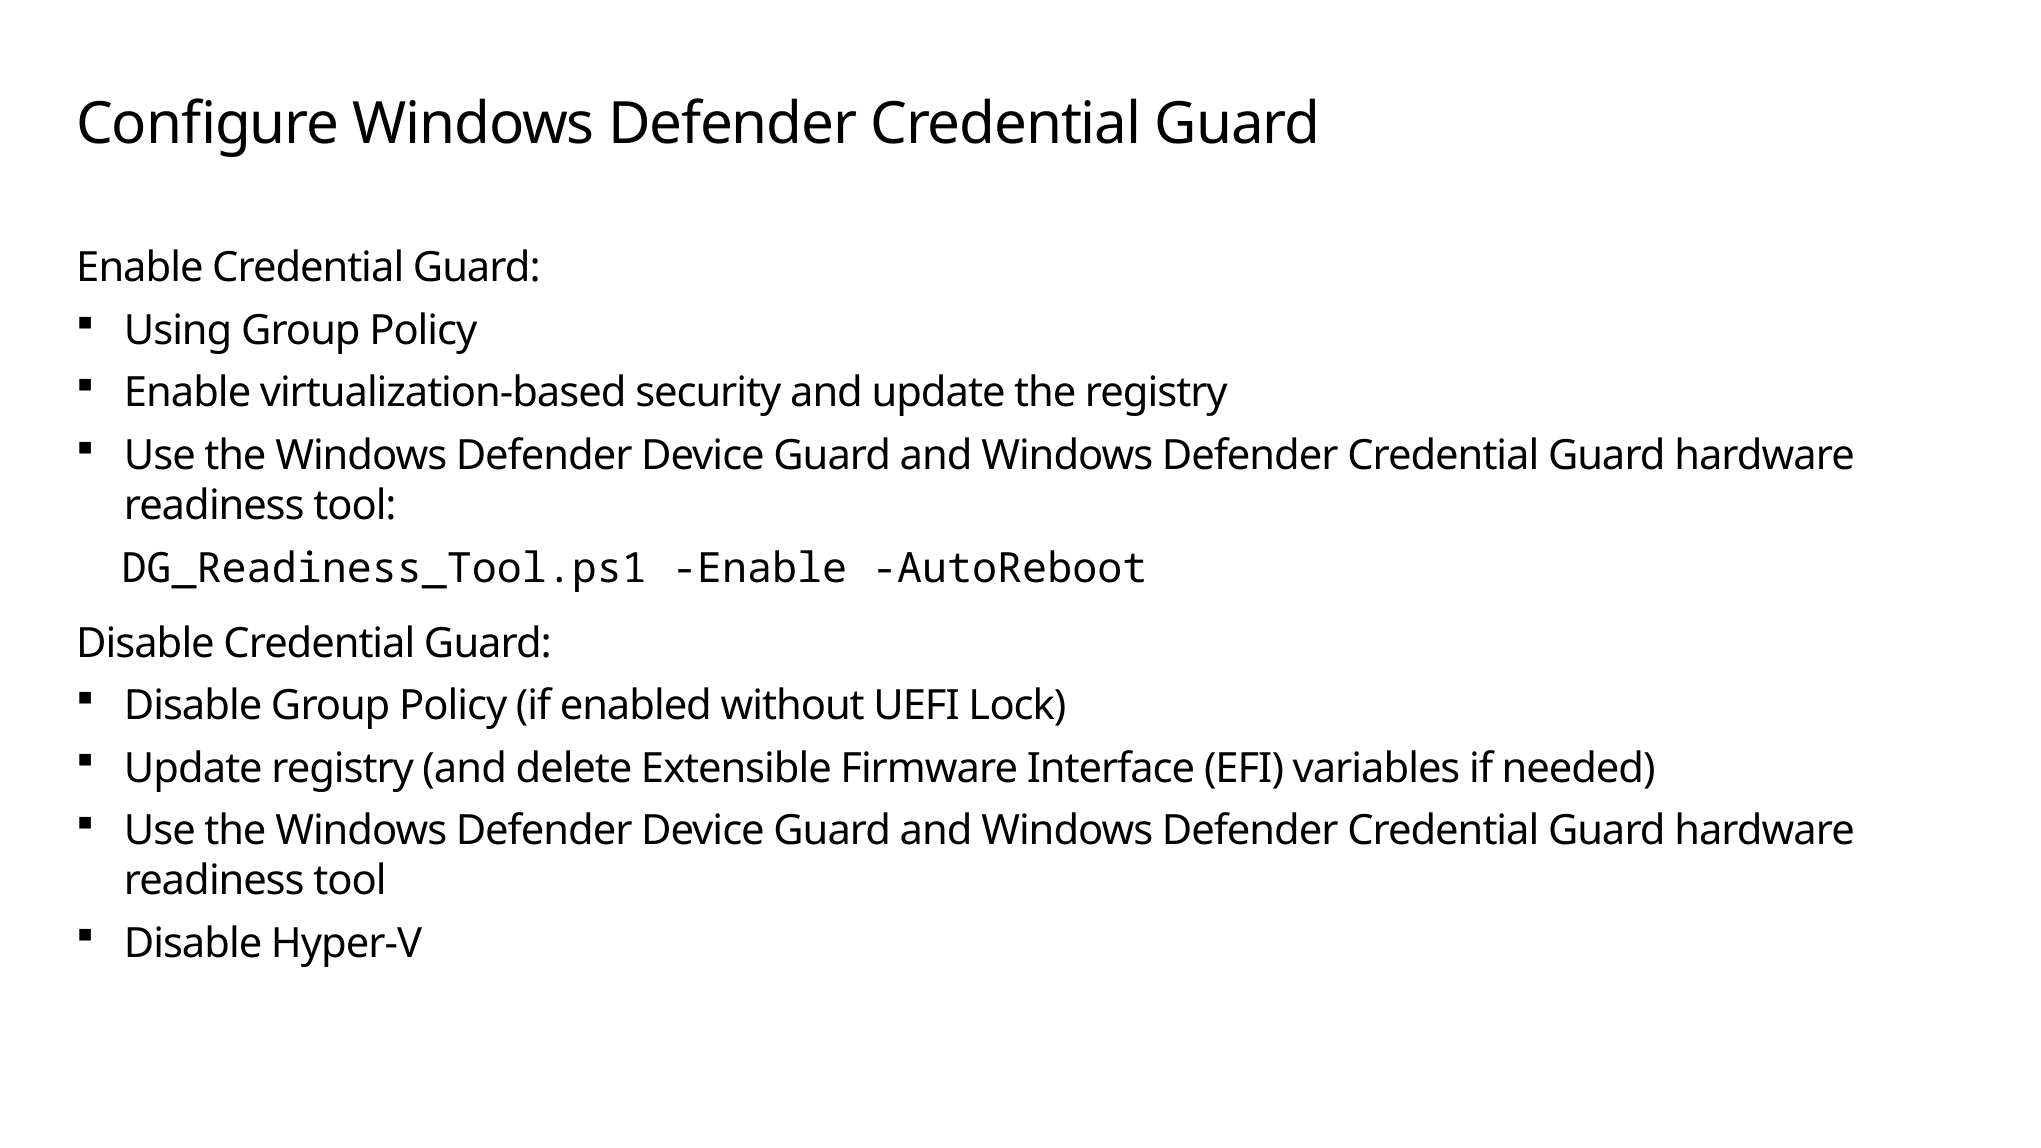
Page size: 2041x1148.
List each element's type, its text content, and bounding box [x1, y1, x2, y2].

list Enable Credential Guard: Using Group Policy Enable virtualization-based security and update the registry Use the Windows Defender Device Guard and Windows Defender Credential Guard hardware readiness tool: DG_Readiness_Tool.ps1 -Enable -AutoReboot Disable Credential Guard: Disable Group Policy (if enabled without UEFI Lock) Update registry (and delete Extensible Firmware Interface (EFI) variables if needed) Use the Windows Defender Device Guard and Windows Defender Credential Guard hardware readiness tool Disable Hyper-V [76, 240, 1970, 1074]
title Configure Windows Defender Credential Guard [76, 93, 1968, 161]
